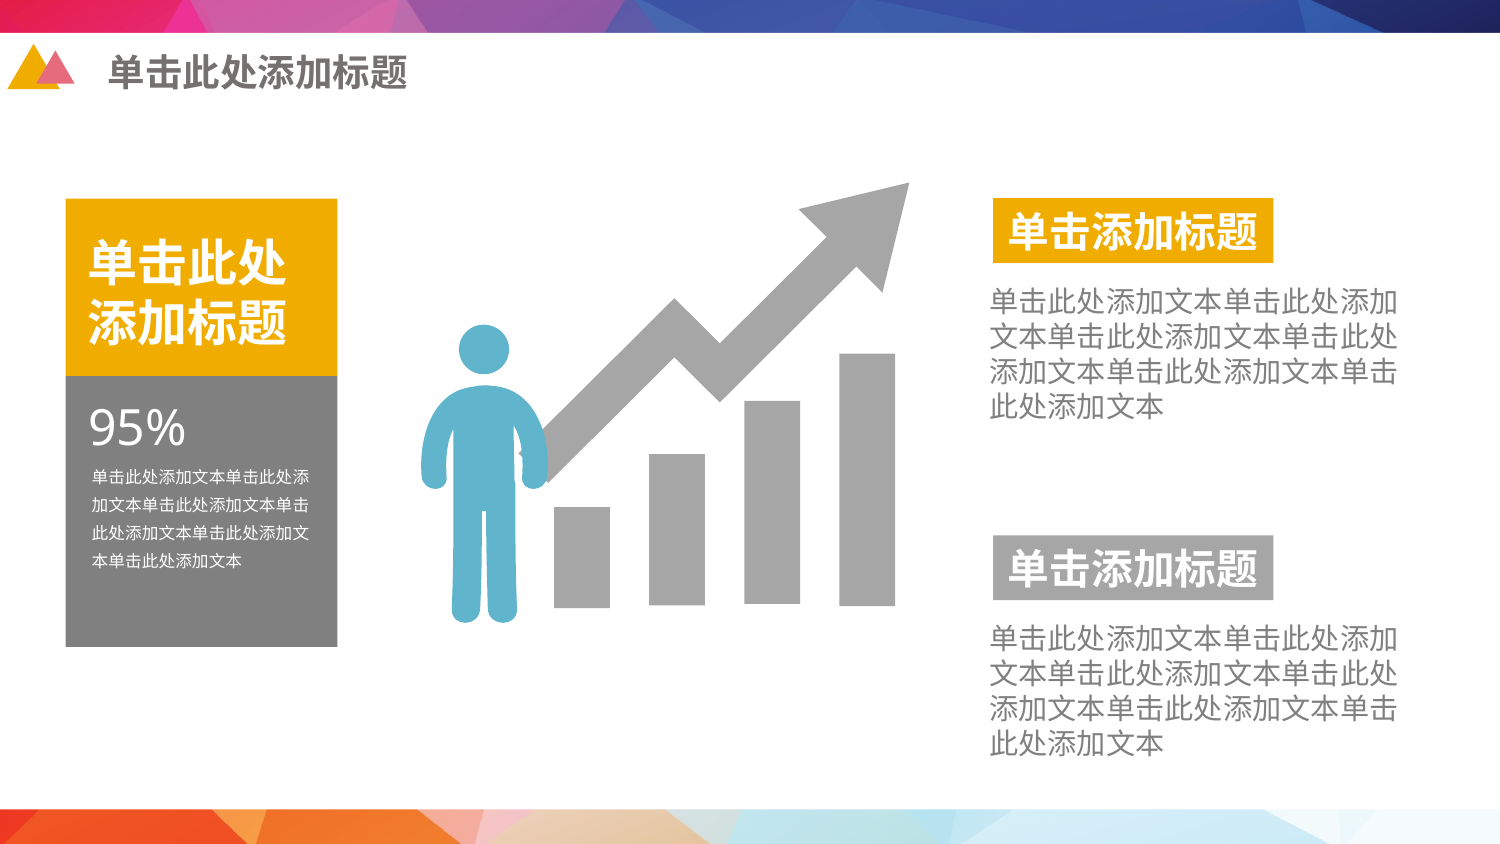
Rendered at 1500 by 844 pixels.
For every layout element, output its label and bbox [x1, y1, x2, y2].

text_box [418, 324, 552, 827]
picture [0, 0, 1500, 844]
text_box [518, 182, 910, 609]
